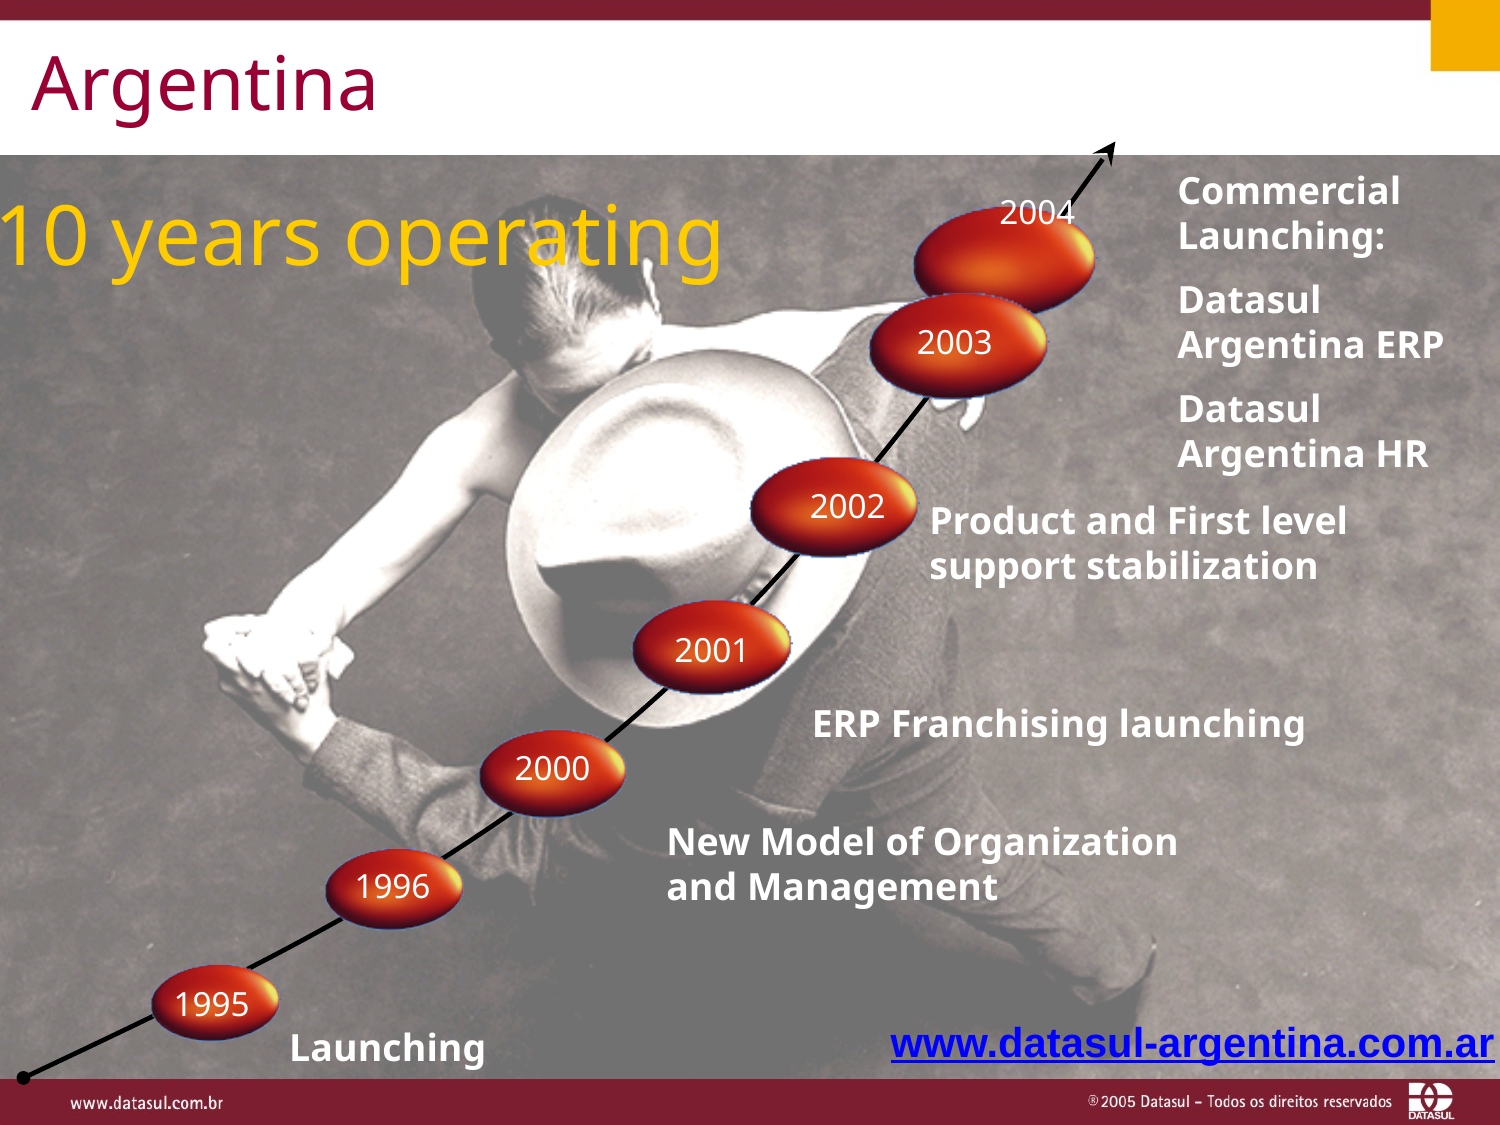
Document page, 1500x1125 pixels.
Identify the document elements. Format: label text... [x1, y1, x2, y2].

text_box [1094, 141, 1116, 153]
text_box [324, 845, 1127, 961]
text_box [631, 597, 1456, 753]
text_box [478, 727, 1252, 917]
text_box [149, 962, 1107, 1077]
picture [0, 0, 1500, 1125]
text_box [867, 159, 1500, 492]
text_box Argentina [16, 28, 1405, 133]
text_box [748, 454, 1383, 596]
